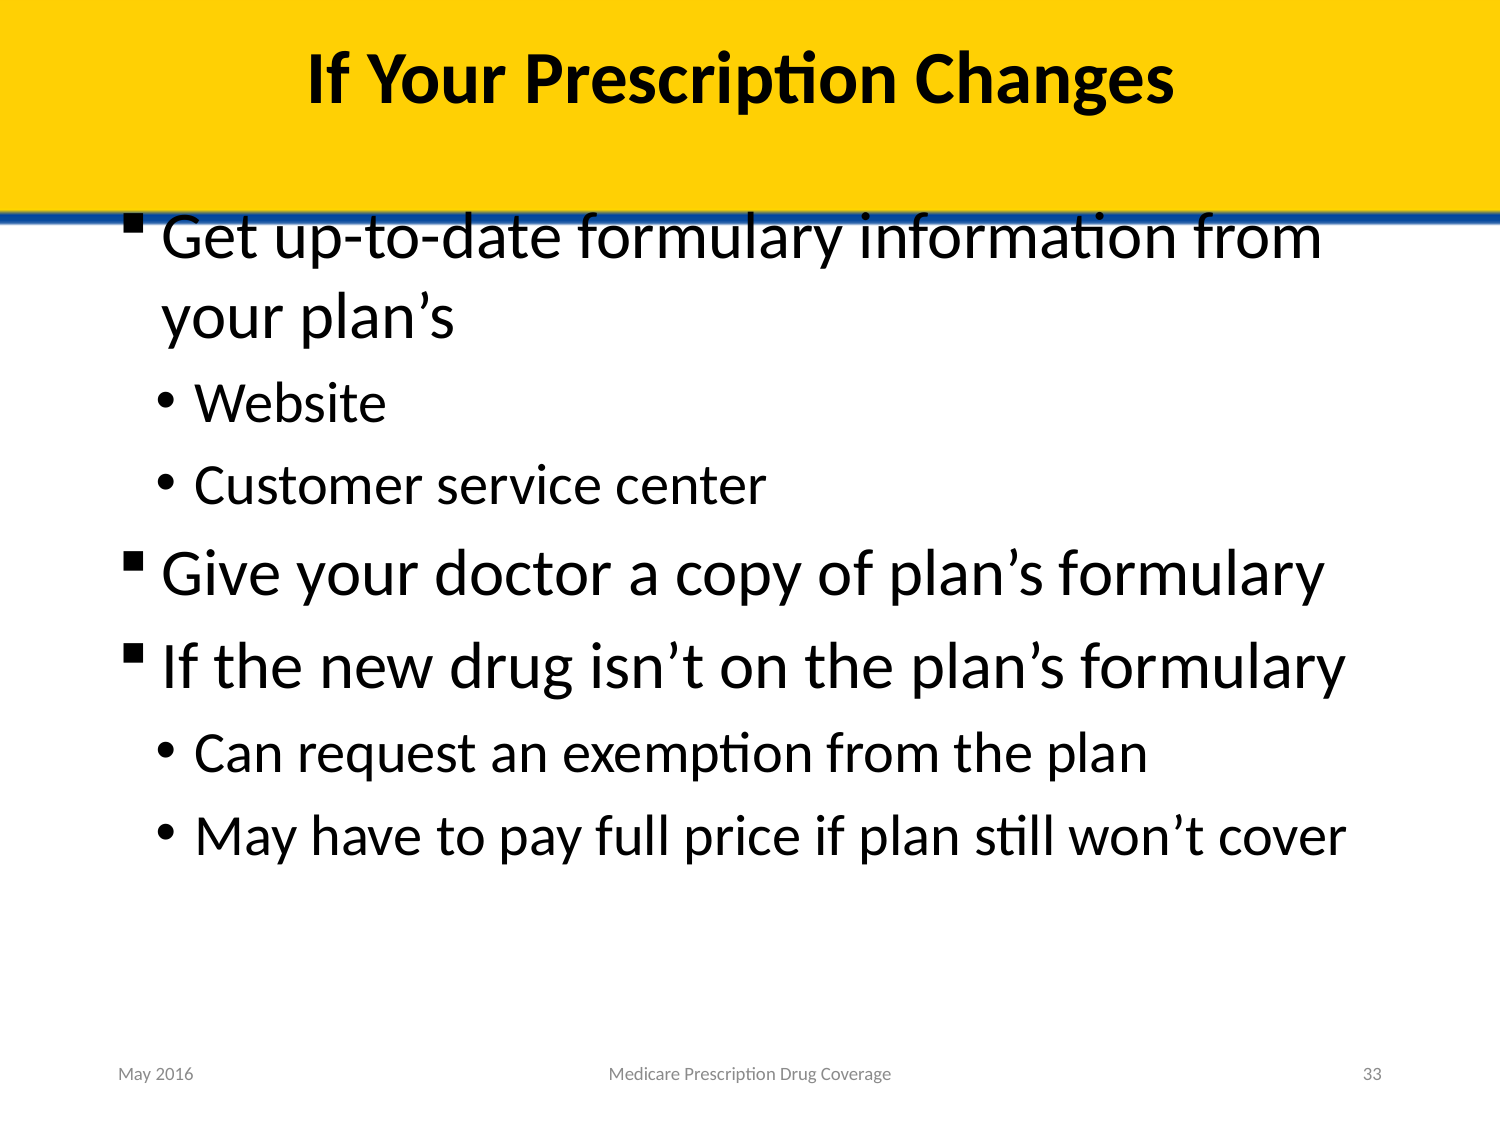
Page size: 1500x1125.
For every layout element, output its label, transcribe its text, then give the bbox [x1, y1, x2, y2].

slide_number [103, 1042, 441, 1103]
list Get up-to-date formulary information from your plan’s Website Customer service center Give your doctor a copy of plan’s formulary If the new drug isn’t on the plan’s formulary Can request an exemption from the plan May have to pay full price if plan still won’t cover [103, 184, 1397, 1014]
slide_number 33 [1059, 1042, 1397, 1103]
picture [0, 157, 1500, 1125]
title If Your Prescription Changes [0, 2, 1500, 157]
footer Medicare Prescription Drug Coverage [496, 1042, 1004, 1103]
